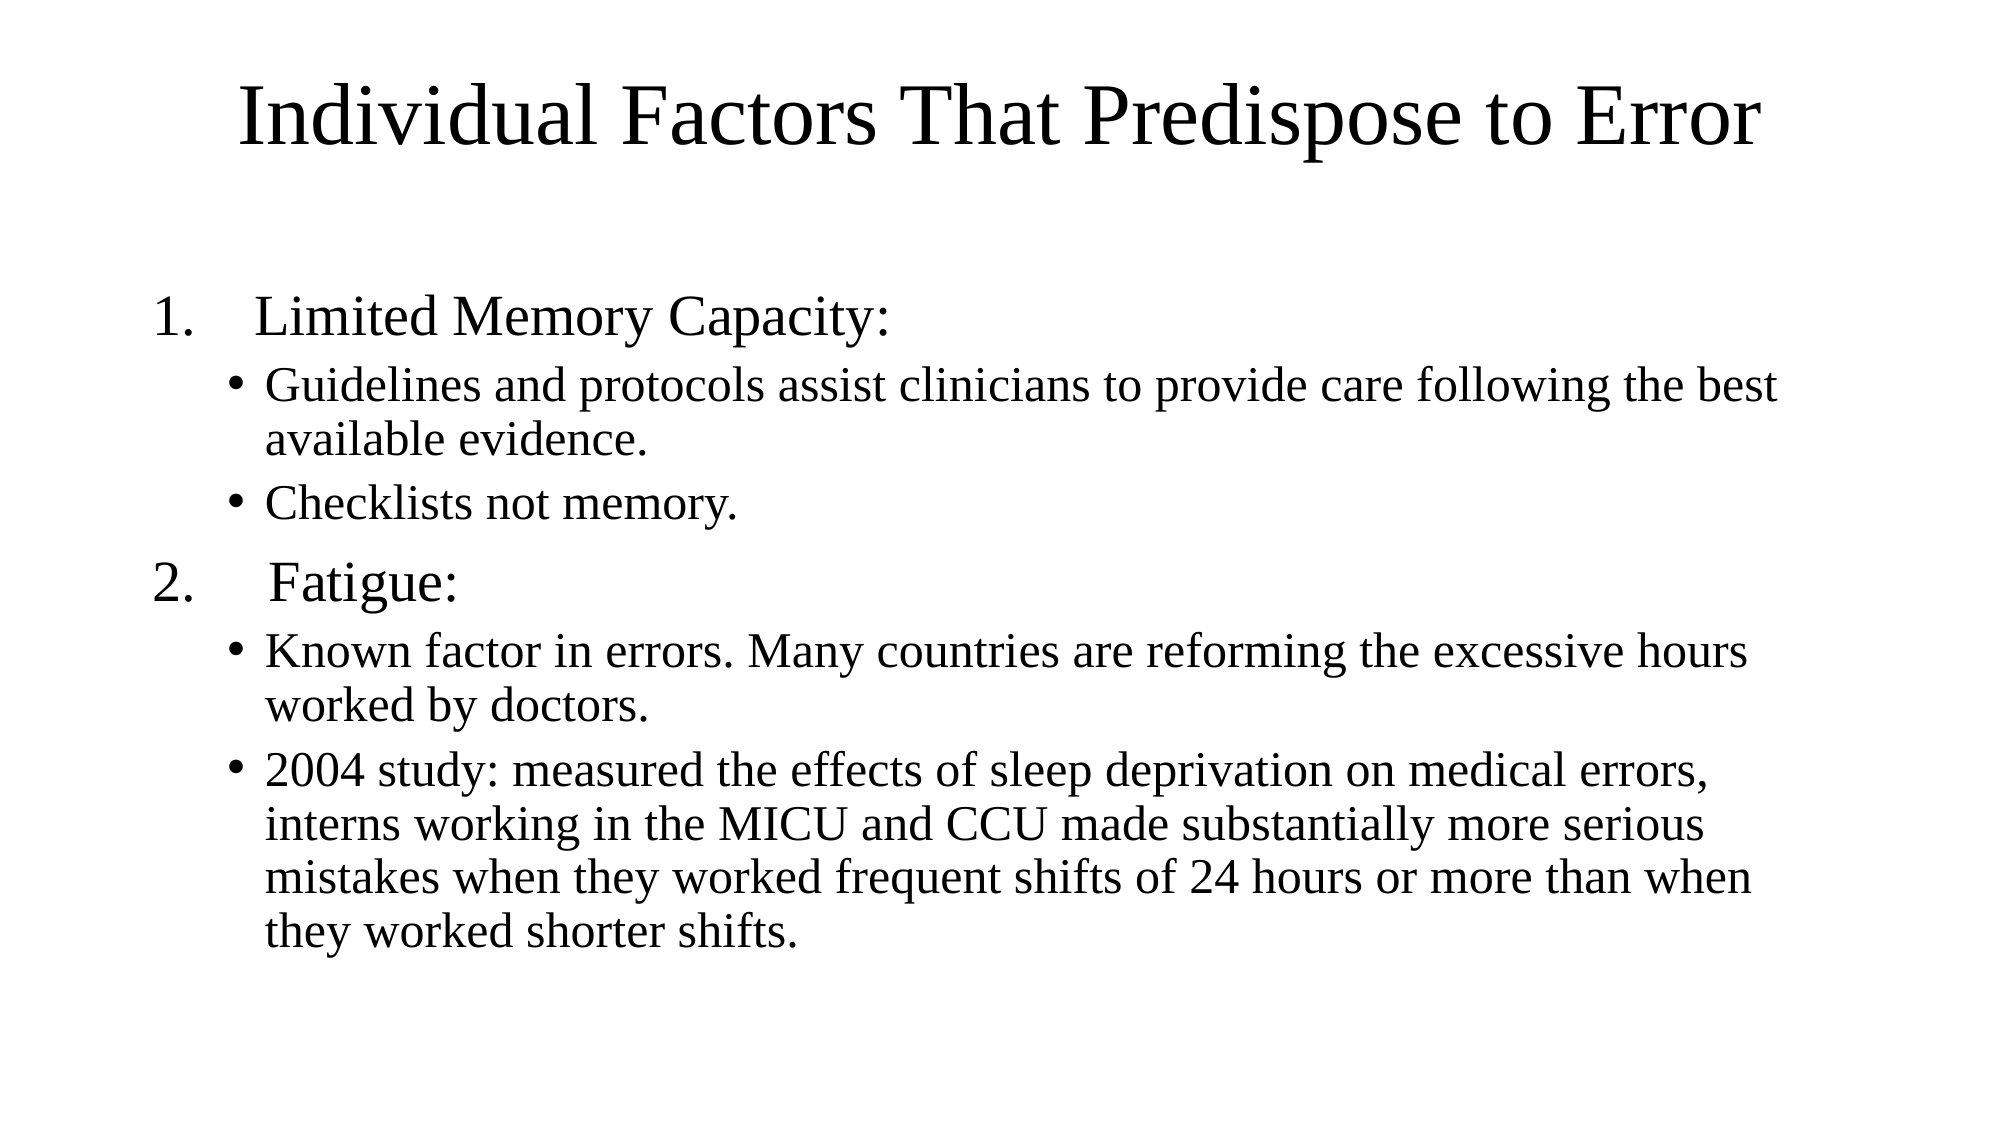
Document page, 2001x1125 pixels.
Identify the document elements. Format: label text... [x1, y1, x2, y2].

title Individual Factors That Predispose to Error [137, 59, 1863, 277]
list 1. Limited Memory Capacity: Guidelines and protocols assist clinicians to provide care following the best available evidence. Checklists not memory. 2. Fatigue: Known factor in errors. Many countries are reforming the excessive hours worked by doctors. 2004 study: measured the effects of sleep deprivation on medical errors, interns working in the MICU and CCU made substantially more serious mistakes when they worked frequent shifts of 24 hours or more than when they worked shorter shifts. [137, 277, 1863, 1107]
